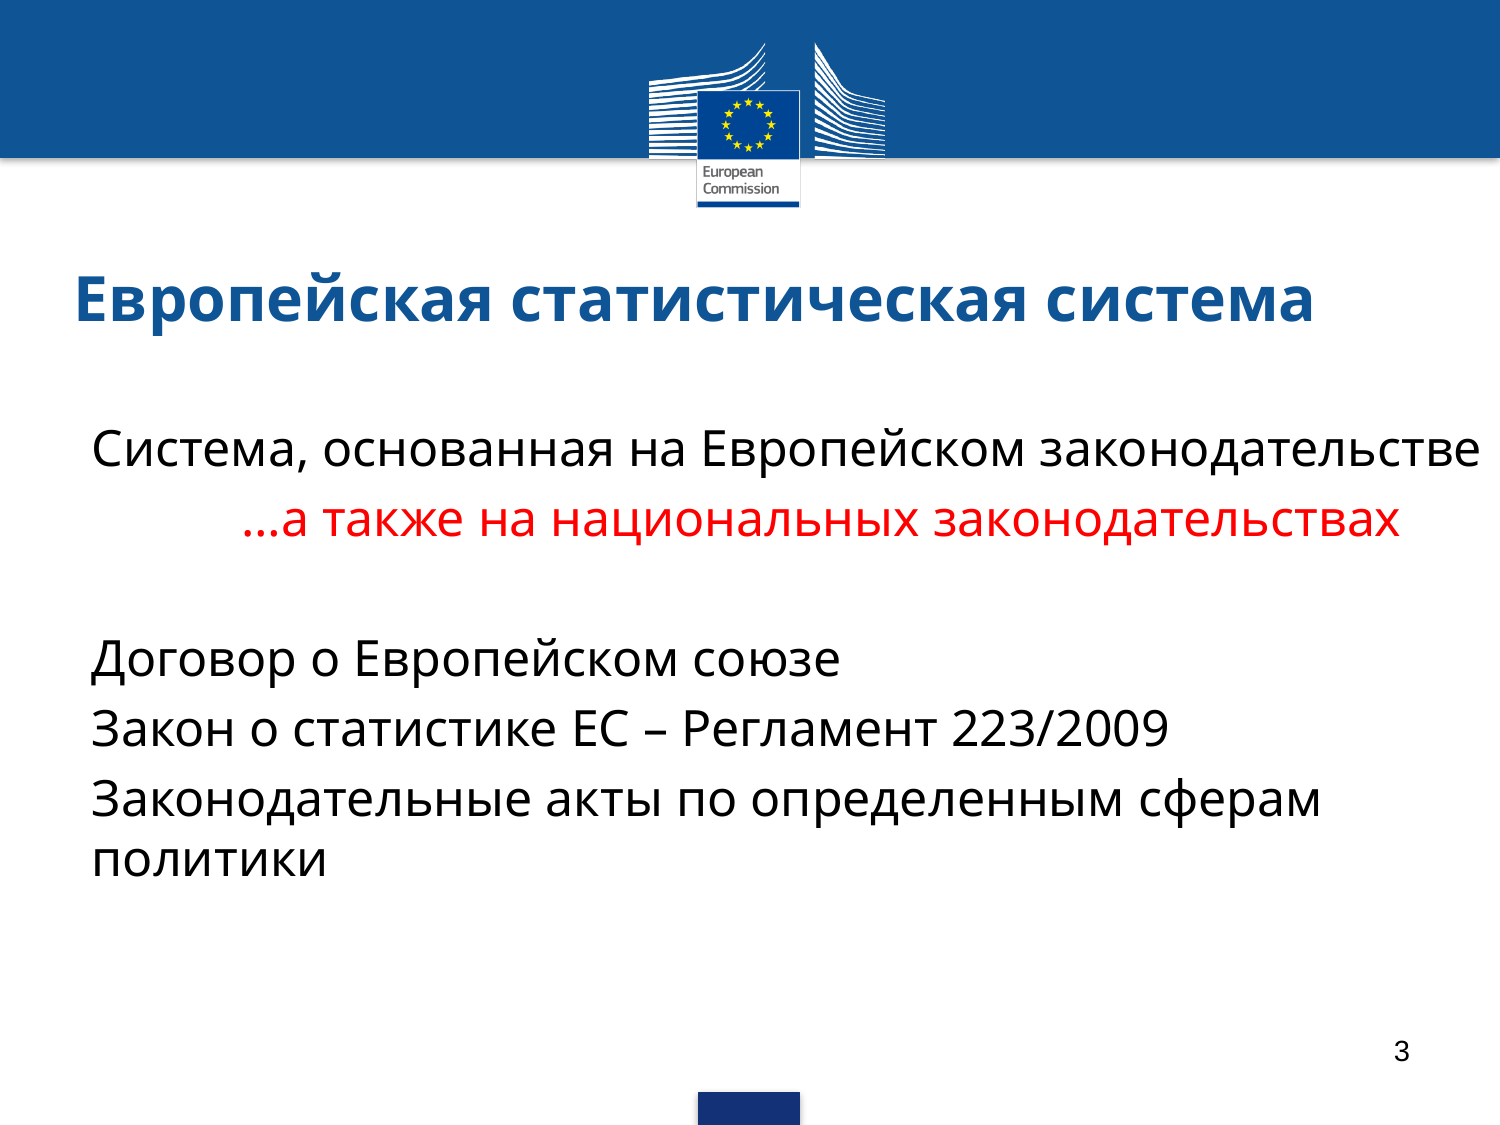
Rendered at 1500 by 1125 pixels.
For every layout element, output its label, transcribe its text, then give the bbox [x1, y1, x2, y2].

title Европейская статистическая система [0, 219, 1500, 374]
slide_number 3 [1074, 1024, 1425, 1103]
picture [649, 42, 885, 208]
list Система, основанная на Европейском законодательстве …а также на национальных законодательствах Договор о Европейском союзе Закон о статистике ЕС – Регламент 223/2009 Законодательные акты по определенным сферам политики [76, 408, 1500, 988]
